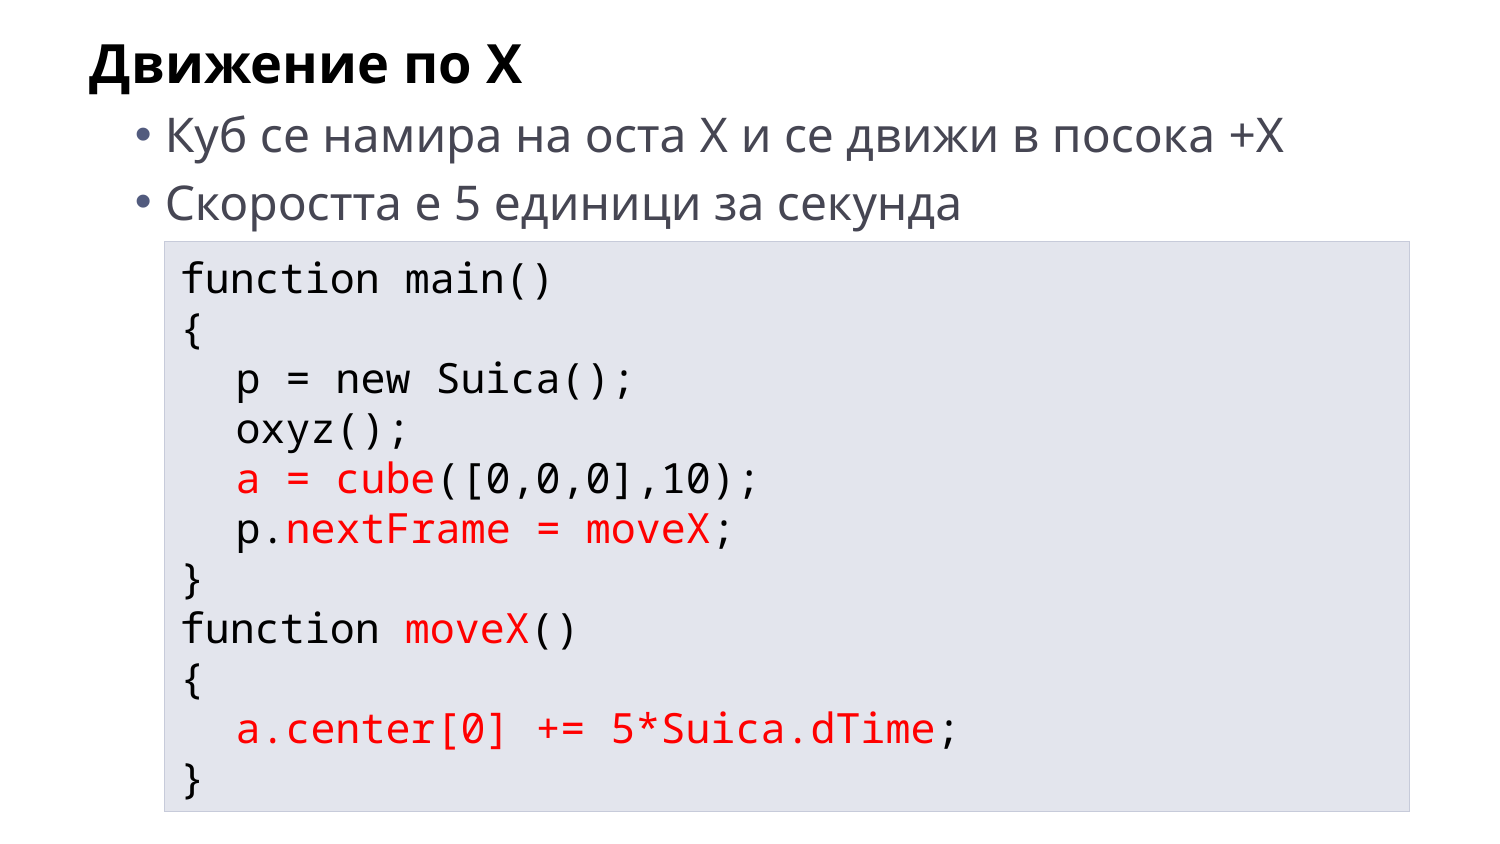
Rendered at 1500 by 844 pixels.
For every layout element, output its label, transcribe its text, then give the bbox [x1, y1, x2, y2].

list Движение по X Куб се намира на оста X и се движи в посока +X Скоростта е 5 единици за секунда [75, 21, 1475, 835]
text_box function main() { p = new Suica(); oxyz(); a = cube([0,0,0],10); p.nextFrame = moveX; } function moveX() { a.center[0] += 5*Suica.dTime; } [164, 241, 1410, 812]
